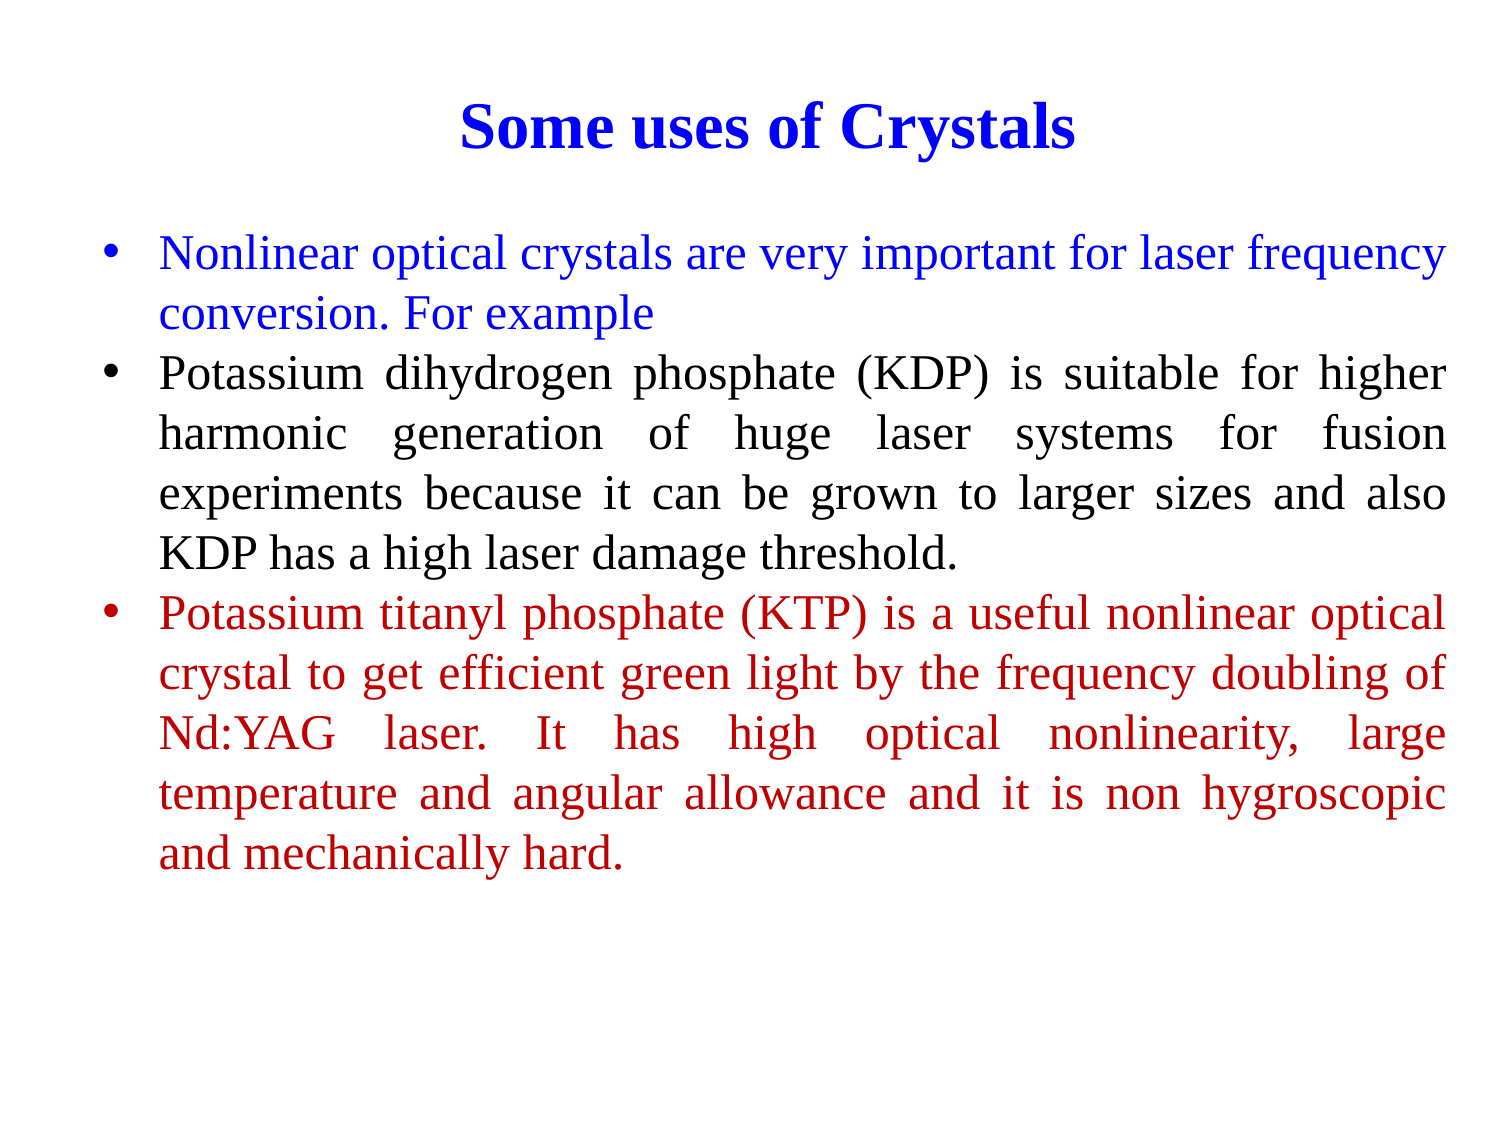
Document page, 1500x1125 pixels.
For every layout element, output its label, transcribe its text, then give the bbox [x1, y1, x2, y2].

text_box Nonlinear optical crystals are very important for laser frequency conversion. For example Potassium dihydrogen phosphate (KDP) is suitable for higher harmonic generation of huge laser systems for fusion experiments because it can be grown to larger sizes and also KDP has a high laser damage threshold. Potassium titanyl phosphate (KTP) is a useful nonlinear optical crystal to get efficient green light by the frequency doubling of Nd:YAG laser. It has high optical nonlinearity, large temperature and angular allowance and it is non hygroscopic and mechanically hard. [87, 212, 1463, 888]
text_box Some uses of Crystals [99, 74, 1438, 170]
